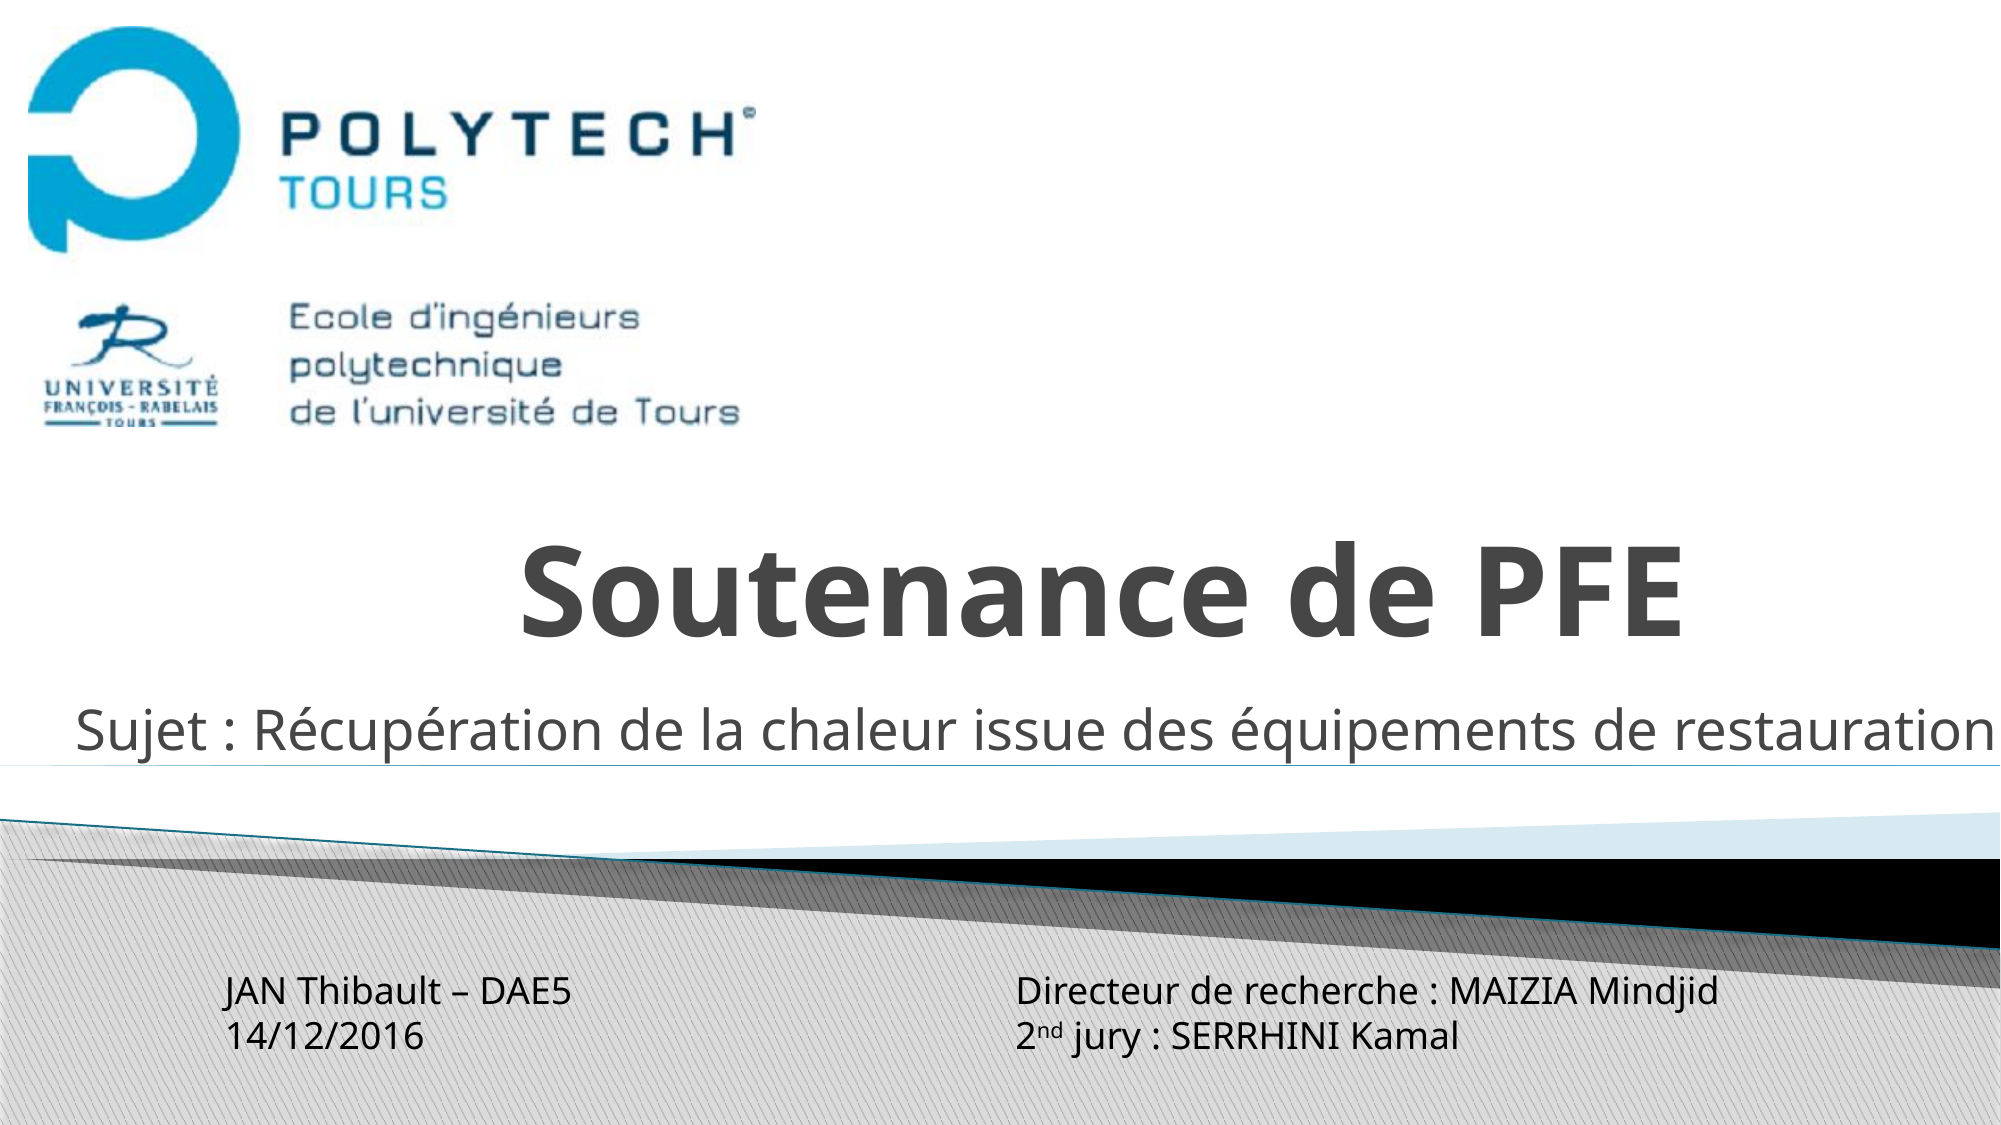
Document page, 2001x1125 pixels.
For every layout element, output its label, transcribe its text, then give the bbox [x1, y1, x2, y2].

picture [403, 884, 2000, 989]
text_box JAN Thibault – DAE5 14/12/2016 [209, 959, 916, 1065]
title Soutenance de PFE [256, 122, 1704, 669]
picture [28, 26, 756, 427]
subtitle Sujet : Récupération de la chaleur issue des équipements de restauration [0, 686, 2000, 884]
text_box Directeur de recherche : MAIZIA Mindjid 2nd jury : SERRHINI Kamal [1000, 959, 1782, 1110]
